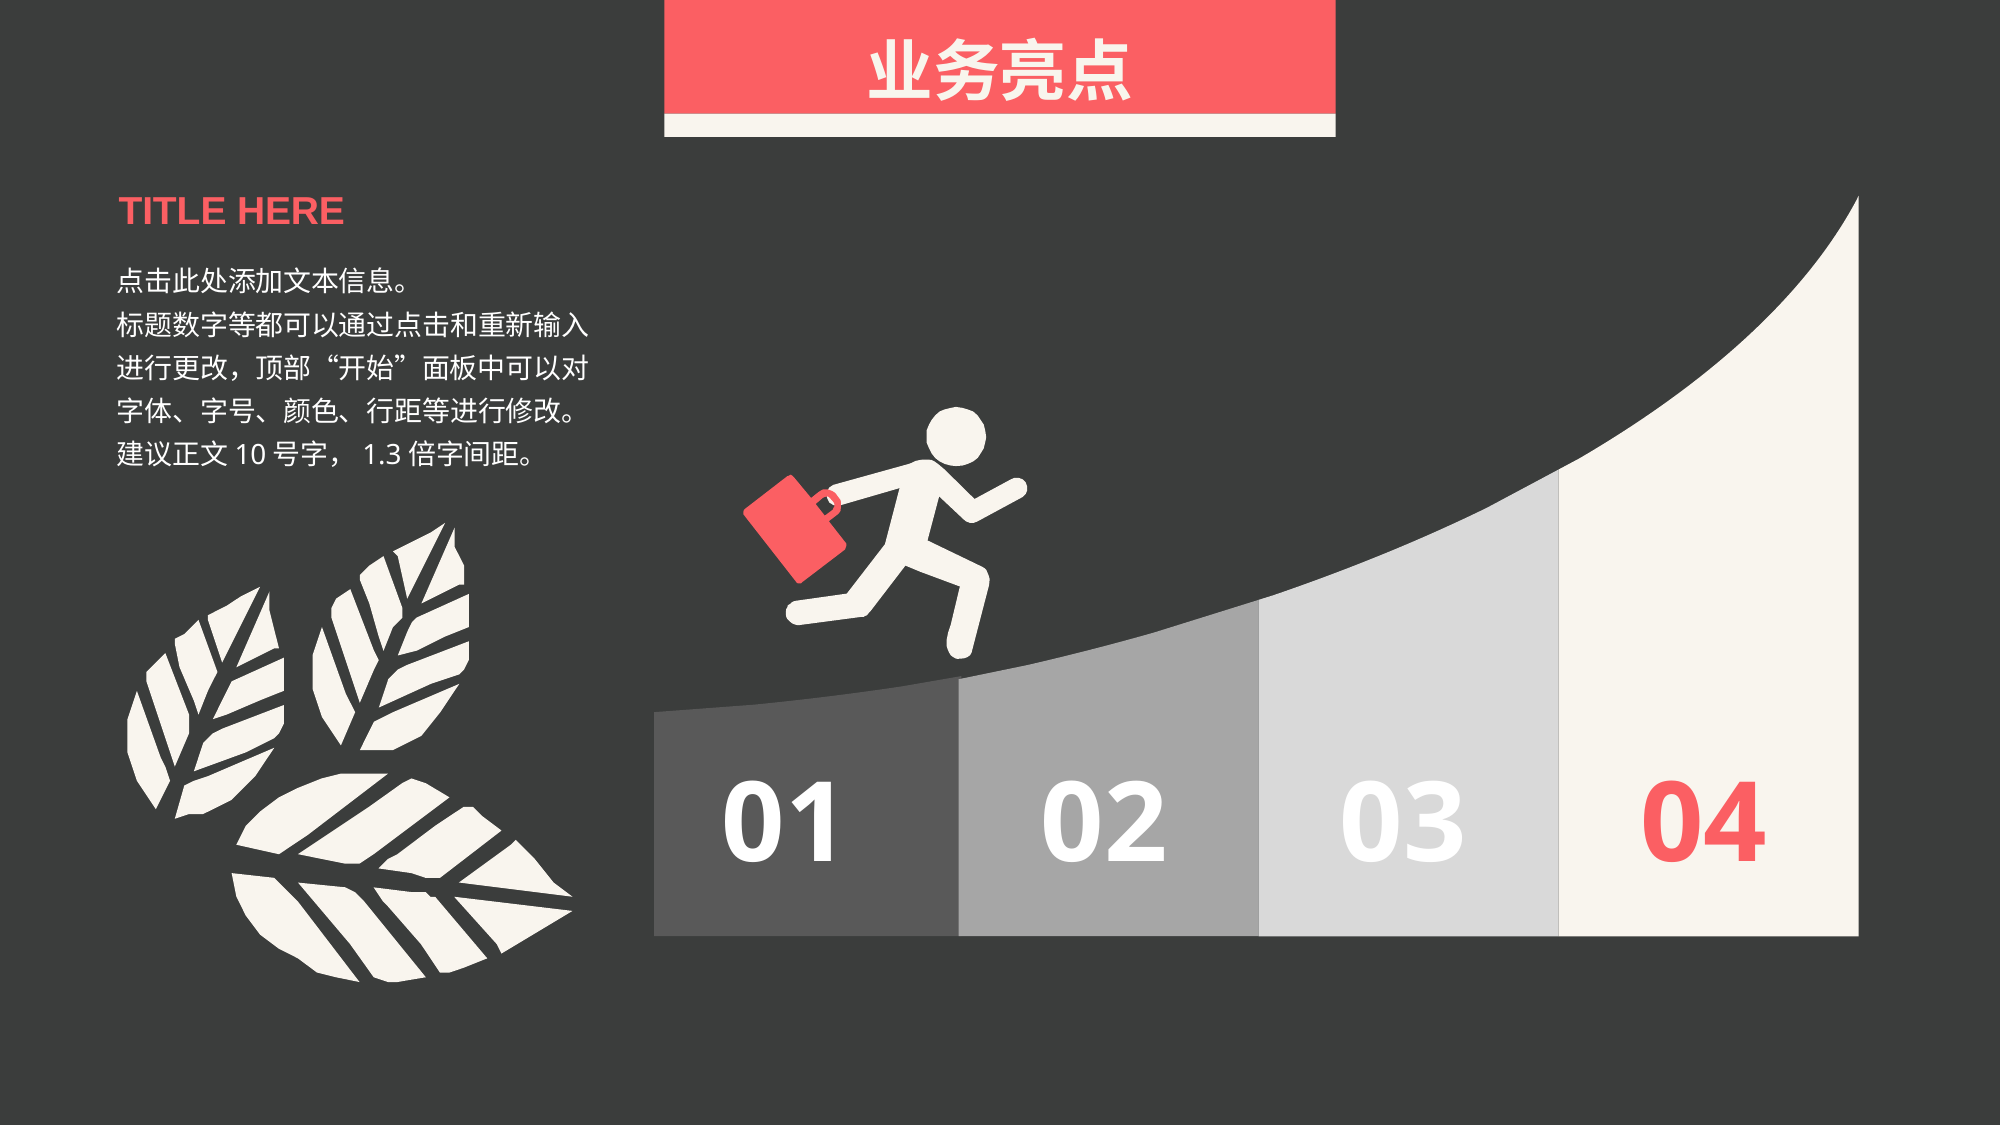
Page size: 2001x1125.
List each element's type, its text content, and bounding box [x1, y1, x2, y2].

list 业务亮点 [664, 0, 1336, 114]
text_box 01 [706, 743, 877, 892]
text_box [127, 522, 573, 982]
text_box [1258, 469, 1558, 937]
text_box [958, 600, 1258, 937]
text_box TITLE HERE [103, 164, 360, 240]
text_box 04 [1625, 743, 1783, 892]
text_box [1558, 195, 1859, 937]
text_box 点击此处添加文本信息。 标题数字等都可以通过点击和重新输入进行更改，顶部“开始”面板中可以对字体、字号、颜色、行距等进行修改。建议正文10号字，1.3倍字间距。 [102, 246, 628, 478]
text_box 02 [1025, 743, 1183, 892]
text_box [743, 406, 1028, 659]
text_box [654, 676, 962, 937]
text_box 03 [1325, 743, 1483, 892]
